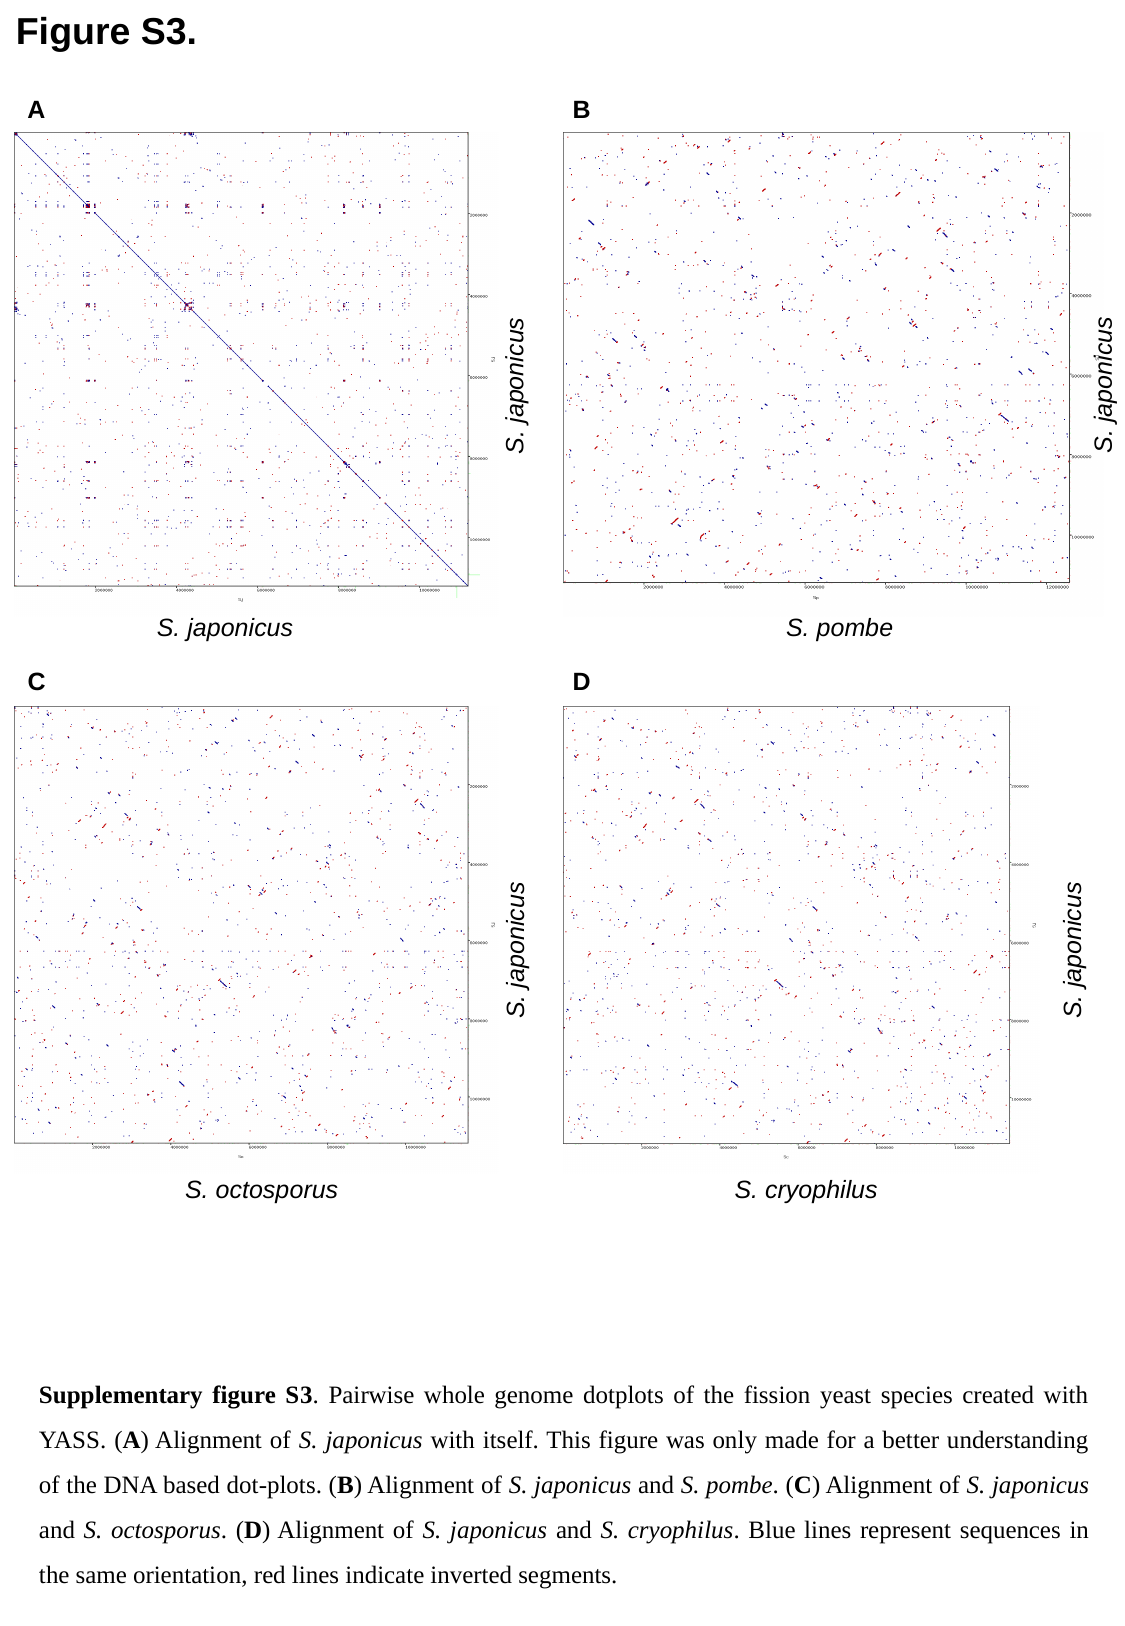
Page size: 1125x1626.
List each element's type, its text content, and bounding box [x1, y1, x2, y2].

text_box Supplementary figure S3. Pairwise whole genome dotplots of the fission yeast species created with YASS. (A) Alignment of S. japonicus with itself. This figure was only made for a better understanding of the DNA based dot-plots. (B) Alignment of S. japonicus and S. pombe. (C) Alignment of S. japonicus and S. octosporus. (D) Alignment of S. japonicus and S. cryophilus. Blue lines represent sequences in the same orientation, red lines indicate inverted segments. [24, 1356, 1105, 1596]
picture [563, 705, 1040, 1174]
text_box S. japonicus [142, 617, 309, 649]
text_box S. japonicus [499, 302, 536, 469]
picture [14, 132, 499, 617]
text_box S. japonicus [1104, 301, 1125, 469]
text_box B [558, 86, 606, 132]
text_box S. octosporus [170, 1174, 354, 1212]
text_box S. cryophilus [719, 1174, 893, 1212]
text_box S. japonicus [1048, 867, 1094, 1034]
text_box S. japonicus [499, 867, 537, 1034]
text_box C [12, 657, 61, 703]
picture [14, 705, 499, 1174]
picture [562, 132, 1104, 617]
text_box A [12, 86, 60, 132]
text_box Figure S3. [1, 0, 213, 60]
text_box D [558, 657, 606, 703]
text_box S. pombe [771, 617, 909, 649]
